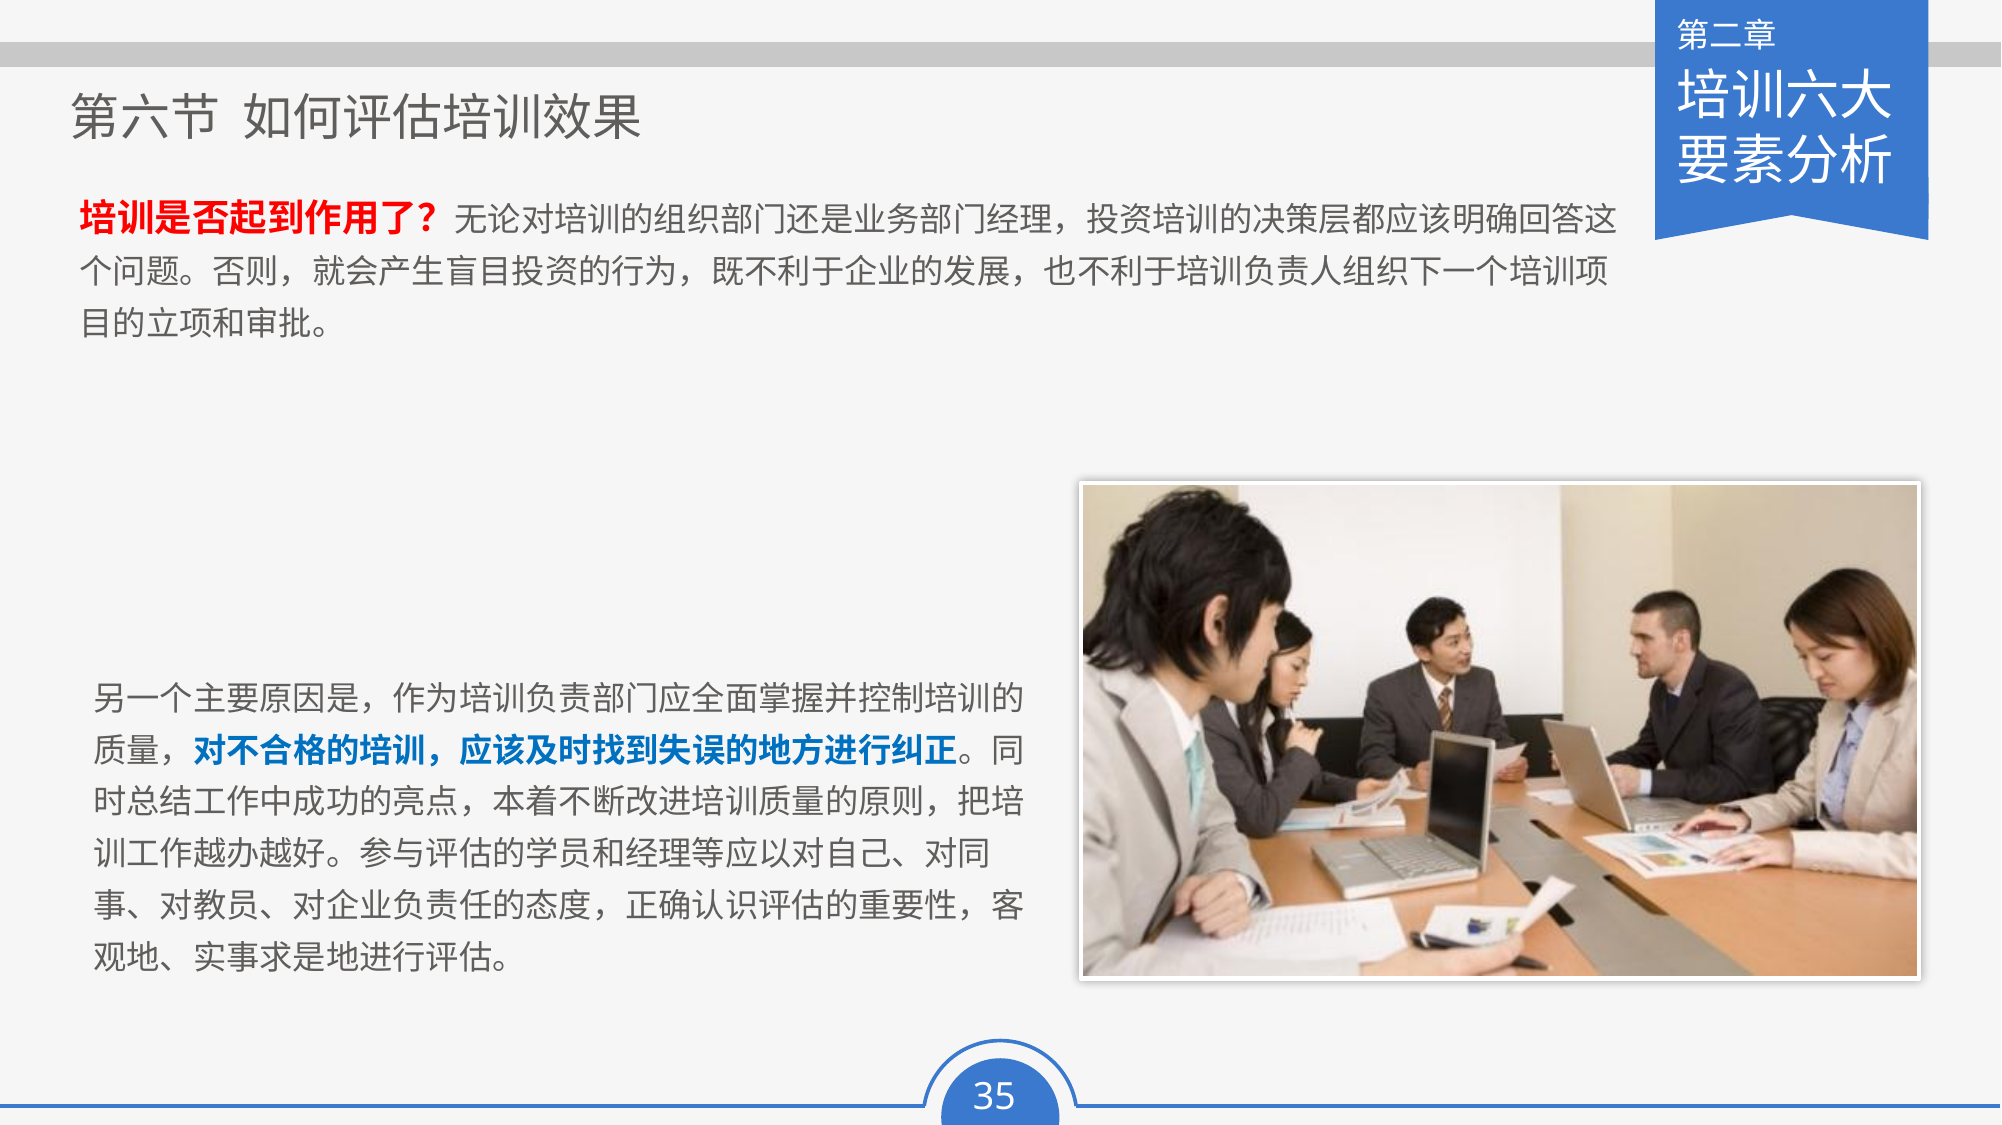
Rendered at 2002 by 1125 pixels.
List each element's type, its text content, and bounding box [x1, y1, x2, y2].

text_box 第六节 如何评估培训效果 [55, 78, 871, 153]
picture [1083, 485, 1917, 977]
text_box 培训是否起到作用了？无论对培训的组织部门还是业务部门经理，投资培训的决策层都应该明确回答这个问题。否则，就会产生盲目投资的行为，既不利于企业的发展，也不利于培训负责人组织下一个培训项目的立项和审批。 [64, 172, 1651, 350]
text_box 另一个主要原因是，作为培训负责部门应全面掌握并控制培训的质量，对不合格的培训，应该及时找到失误的地方进行纠正。同时总结工作中成功的亮点，本着不断改进培训质量的原则，把培训工作越办越好。参与评估的学员和经理等应以对自己、对同事、对教员、对企业负责任的态度，正确认识评估的重要性，客观地、实事求是地进行评估。 [78, 657, 1048, 984]
